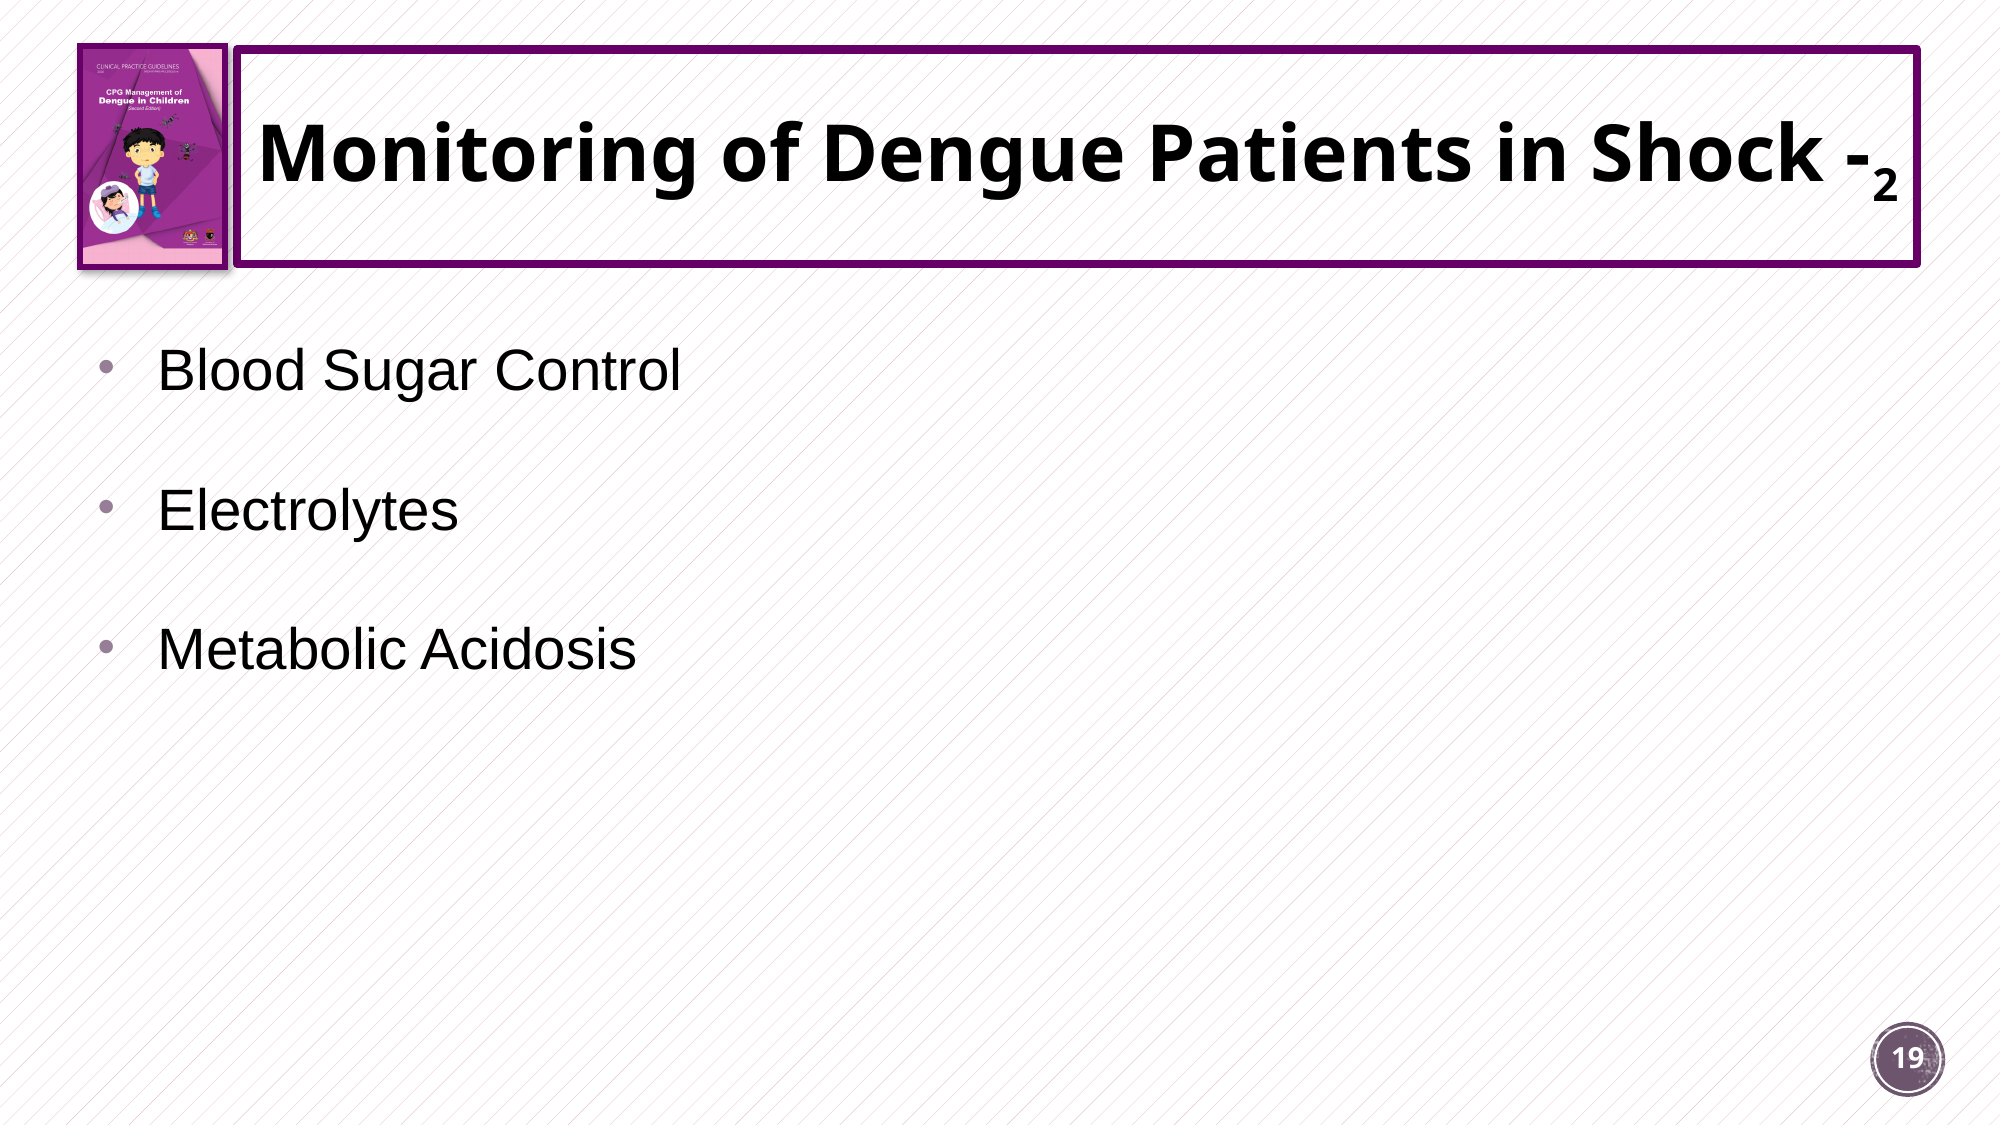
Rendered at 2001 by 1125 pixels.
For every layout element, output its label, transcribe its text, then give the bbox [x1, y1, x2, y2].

slide_number 19 [1855, 1028, 1961, 1089]
text_box Monitoring of Dengue Patients in Shock -2 [237, 49, 1918, 264]
list Blood Sugar Control Electrolytes Metabolic Acidosis [82, 324, 1918, 1050]
picture [83, 49, 222, 264]
